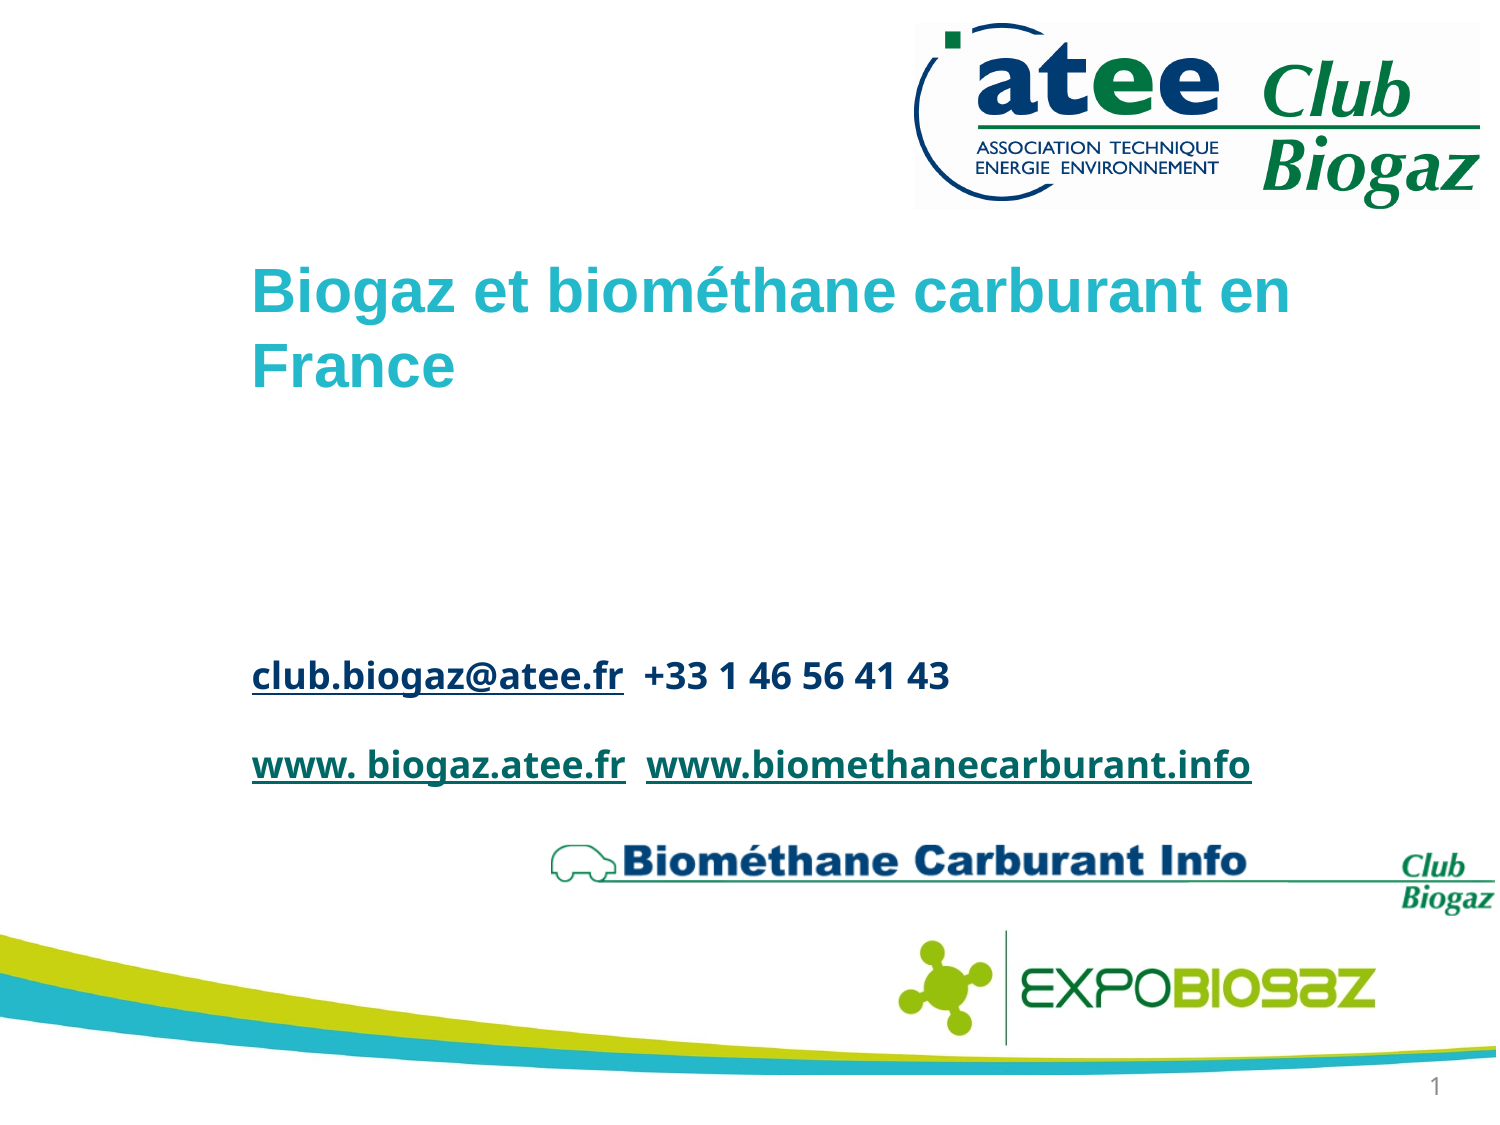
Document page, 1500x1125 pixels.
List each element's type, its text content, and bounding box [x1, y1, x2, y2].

picture [914, 23, 1480, 209]
subtitle club.biogaz@atee.fr +33 1 46 56 41 43 www. biogaz.atee.fr www.biomethanecarburant.info [236, 561, 1425, 850]
title Biogaz et biométhane carburant en France [236, 242, 1425, 528]
picture [0, 833, 1496, 1075]
